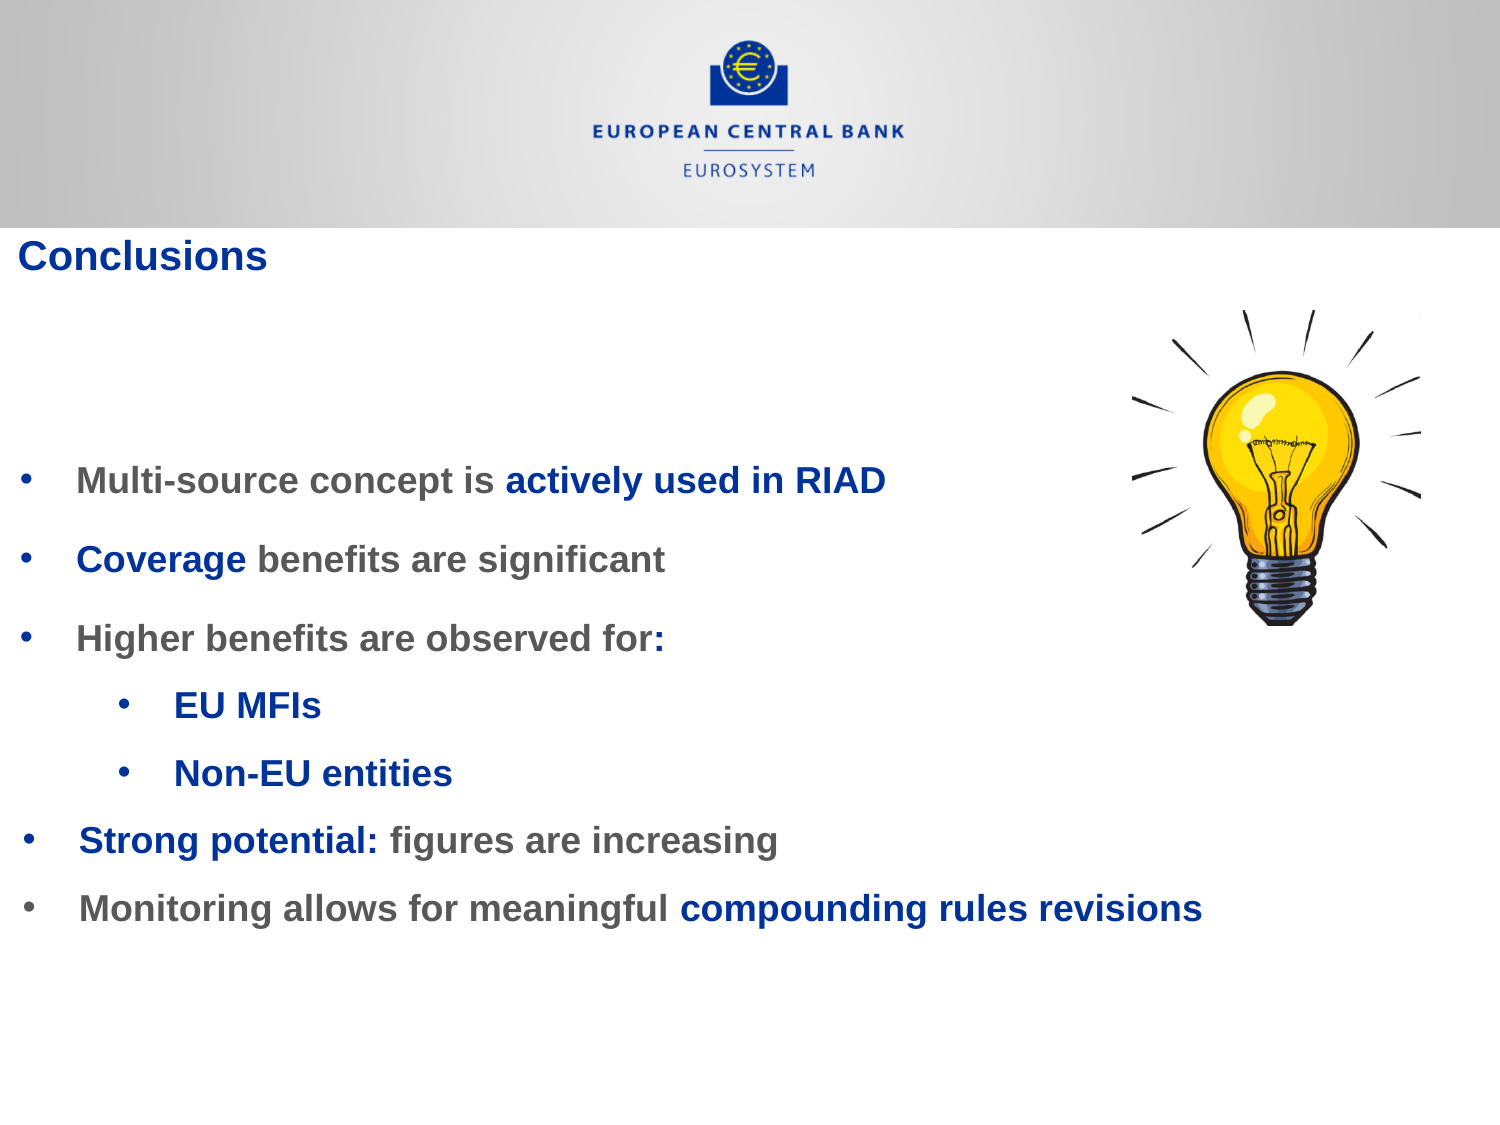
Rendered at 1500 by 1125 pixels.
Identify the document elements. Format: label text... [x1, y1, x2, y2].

text_box Multi-source concept is actively used in RIAD Coverage benefits are significant Higher benefits are observed for: EU MFIs Non-EU entities Strong potential: figures are increasing Monitoring allows for meaningful compounding rules revisions [19, 420, 1426, 929]
picture [0, 0, 1500, 228]
picture [1131, 309, 1421, 627]
subtitle Conclusions [17, 219, 1424, 279]
